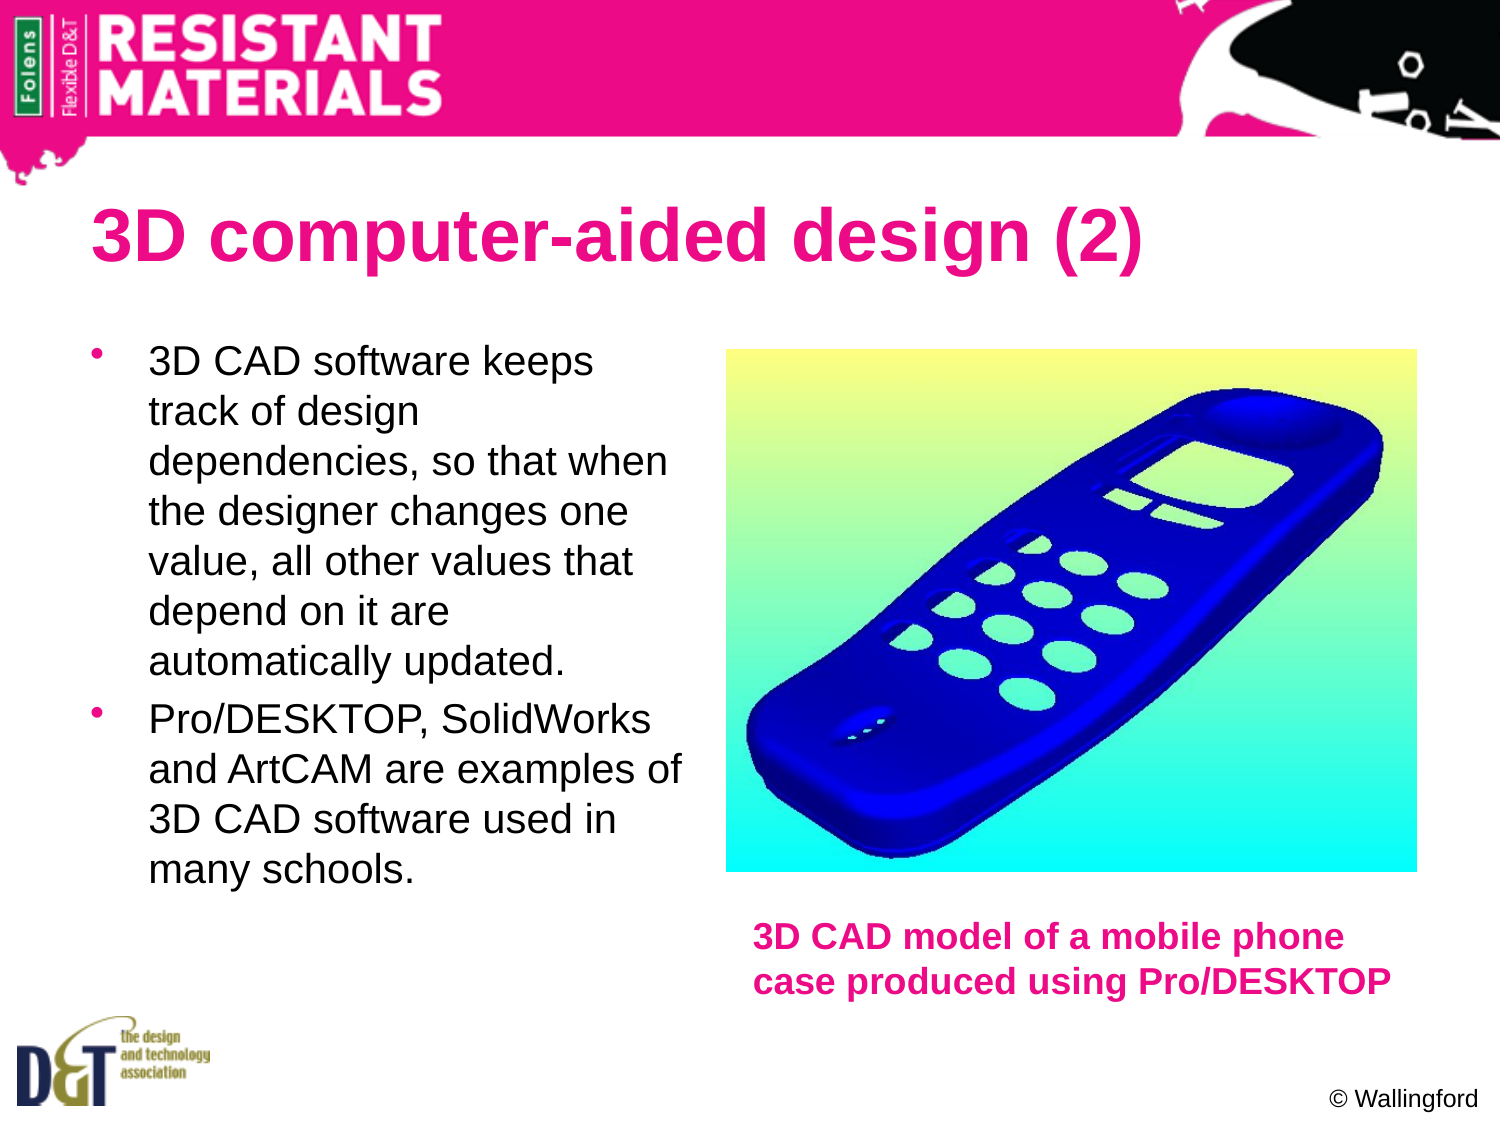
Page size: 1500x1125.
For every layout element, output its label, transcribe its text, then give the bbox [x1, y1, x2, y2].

list 3D CAD software keeps track of design dependencies, so that when the designer changes one value, all other values that depend on it are automatically updated. Pro/DESKTOP, SolidWorks and ArtCAM are examples of 3D CAD software used in many schools. [75, 326, 703, 1005]
picture [0, 0, 1500, 1125]
title 3D computer-aided design (2) [76, 160, 1427, 301]
text_box © Wallingford [1257, 1074, 1495, 1125]
text_box 3D CAD model of a mobile phone case produced using Pro/DESKTOP [738, 904, 1424, 1010]
